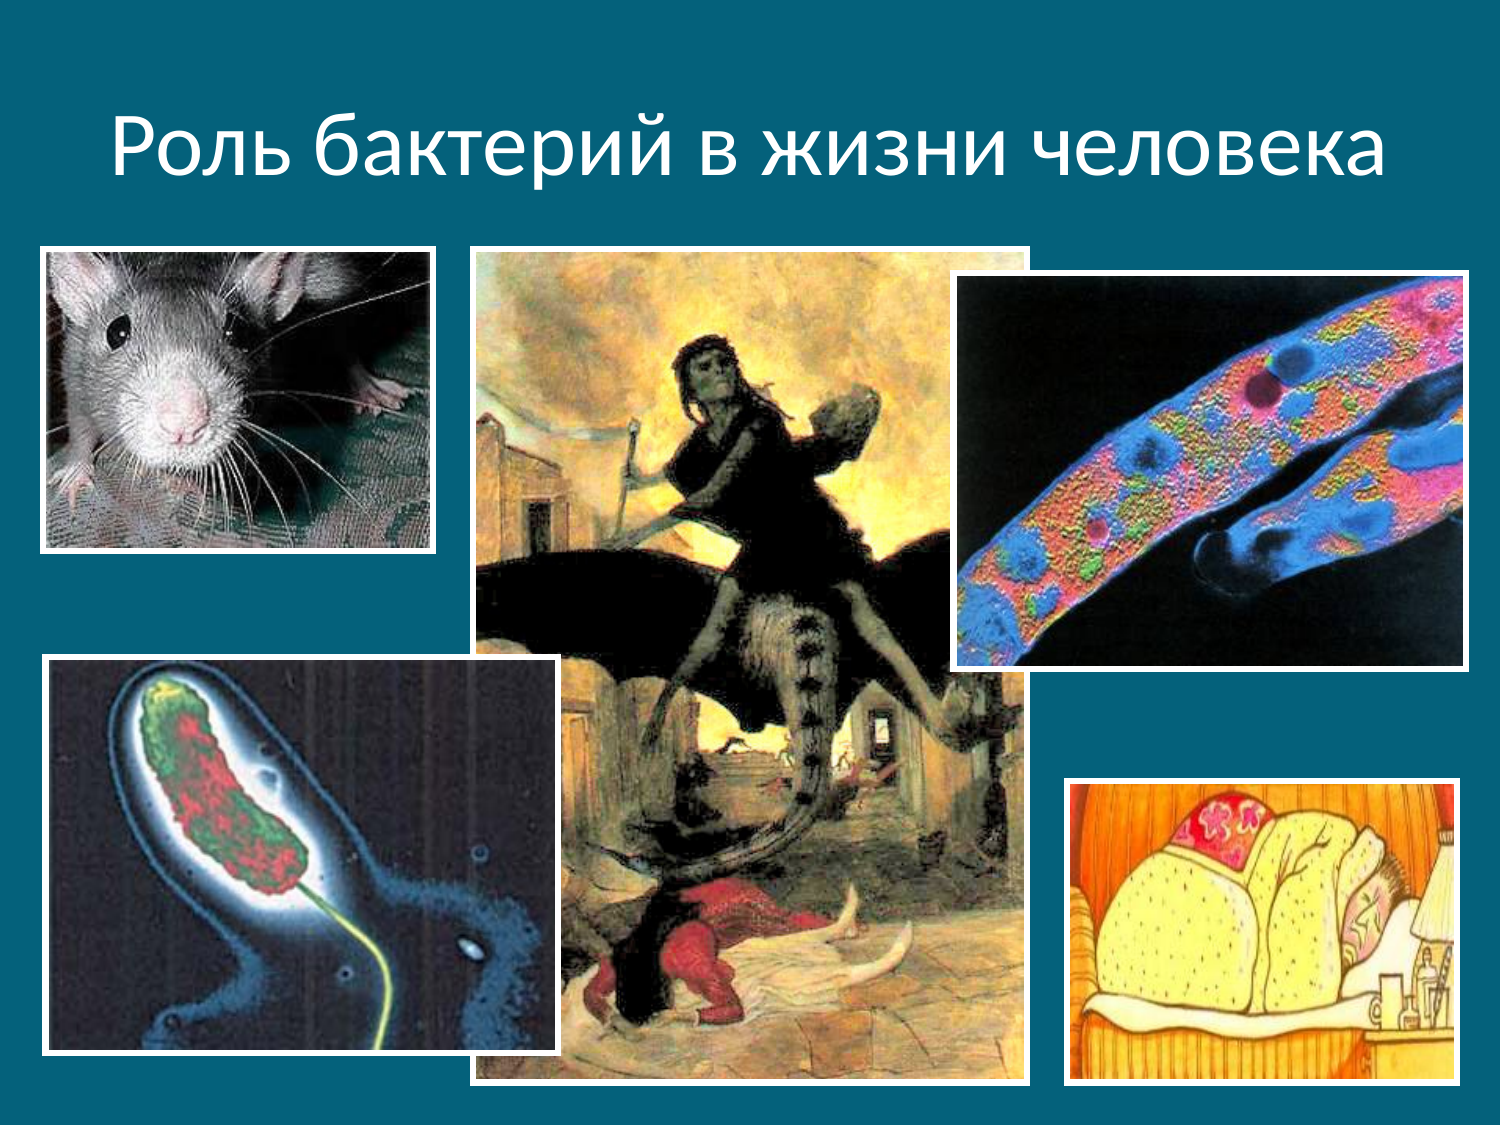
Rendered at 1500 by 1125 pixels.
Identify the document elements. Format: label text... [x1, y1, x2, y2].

picture [1069, 783, 1455, 1080]
title Роль бактерий в жизни человека [75, 45, 1425, 233]
picture [45, 252, 431, 548]
picture [48, 252, 1464, 1080]
